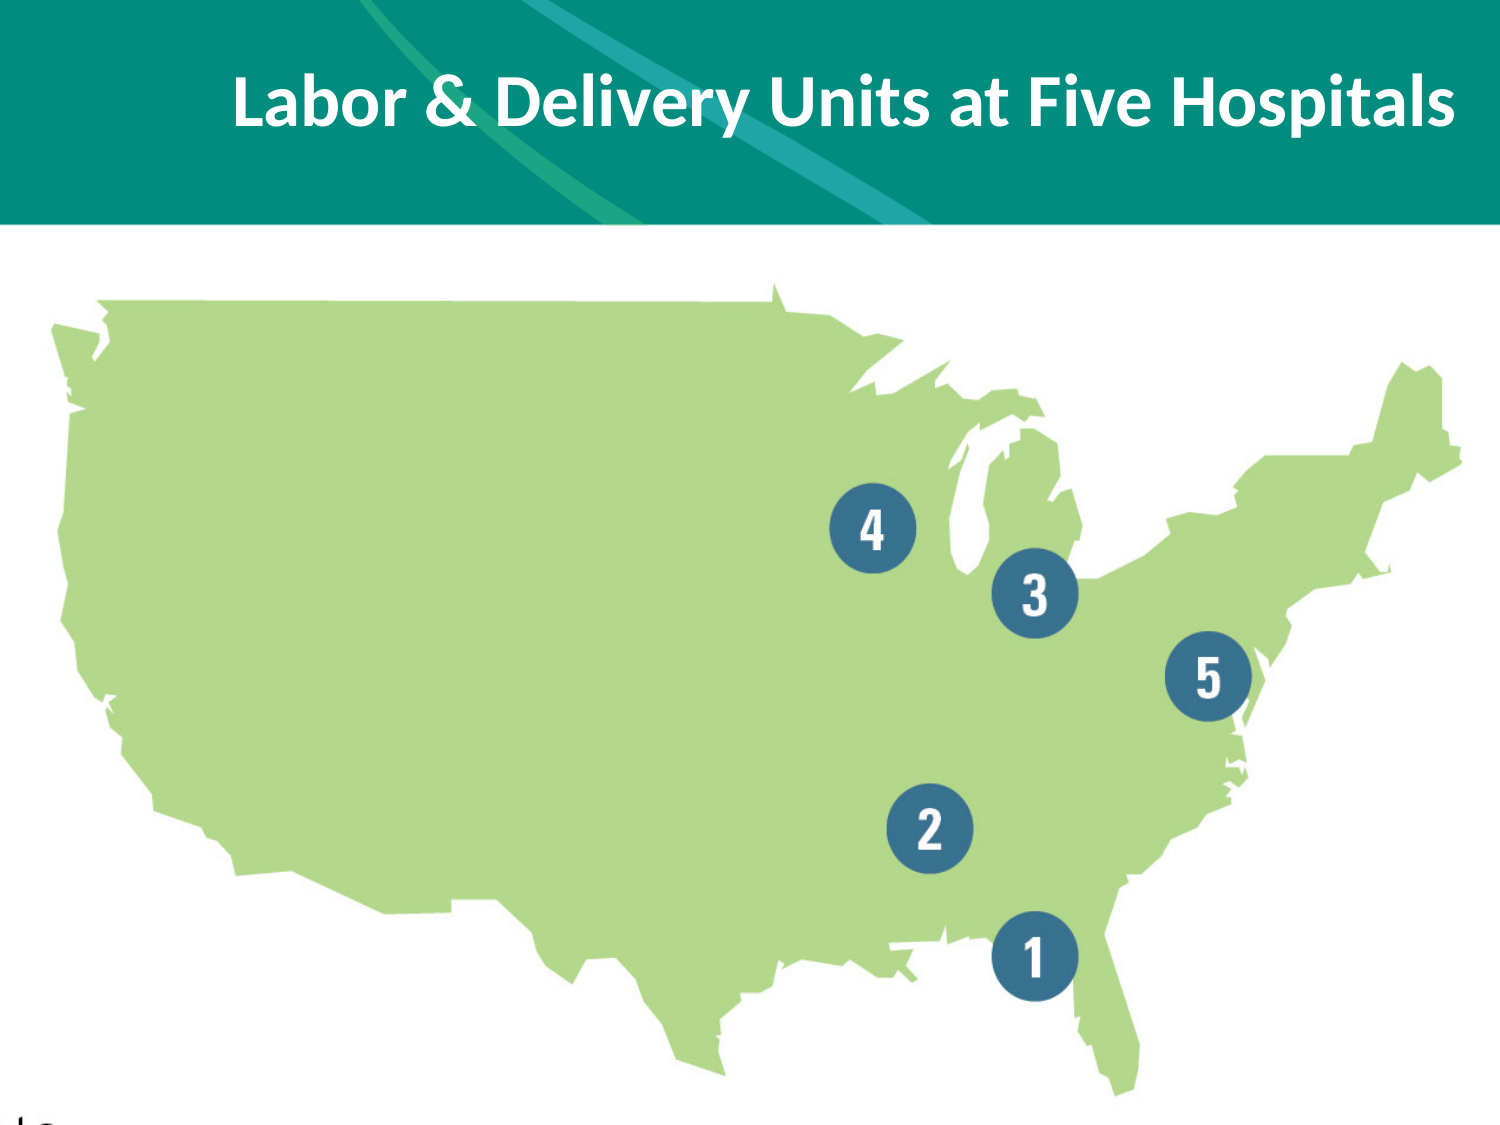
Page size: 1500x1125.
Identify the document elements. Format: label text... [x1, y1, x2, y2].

title Labor & Delivery Units at Five Hospitals [20, 80, 1474, 213]
picture [0, 0, 1500, 1125]
